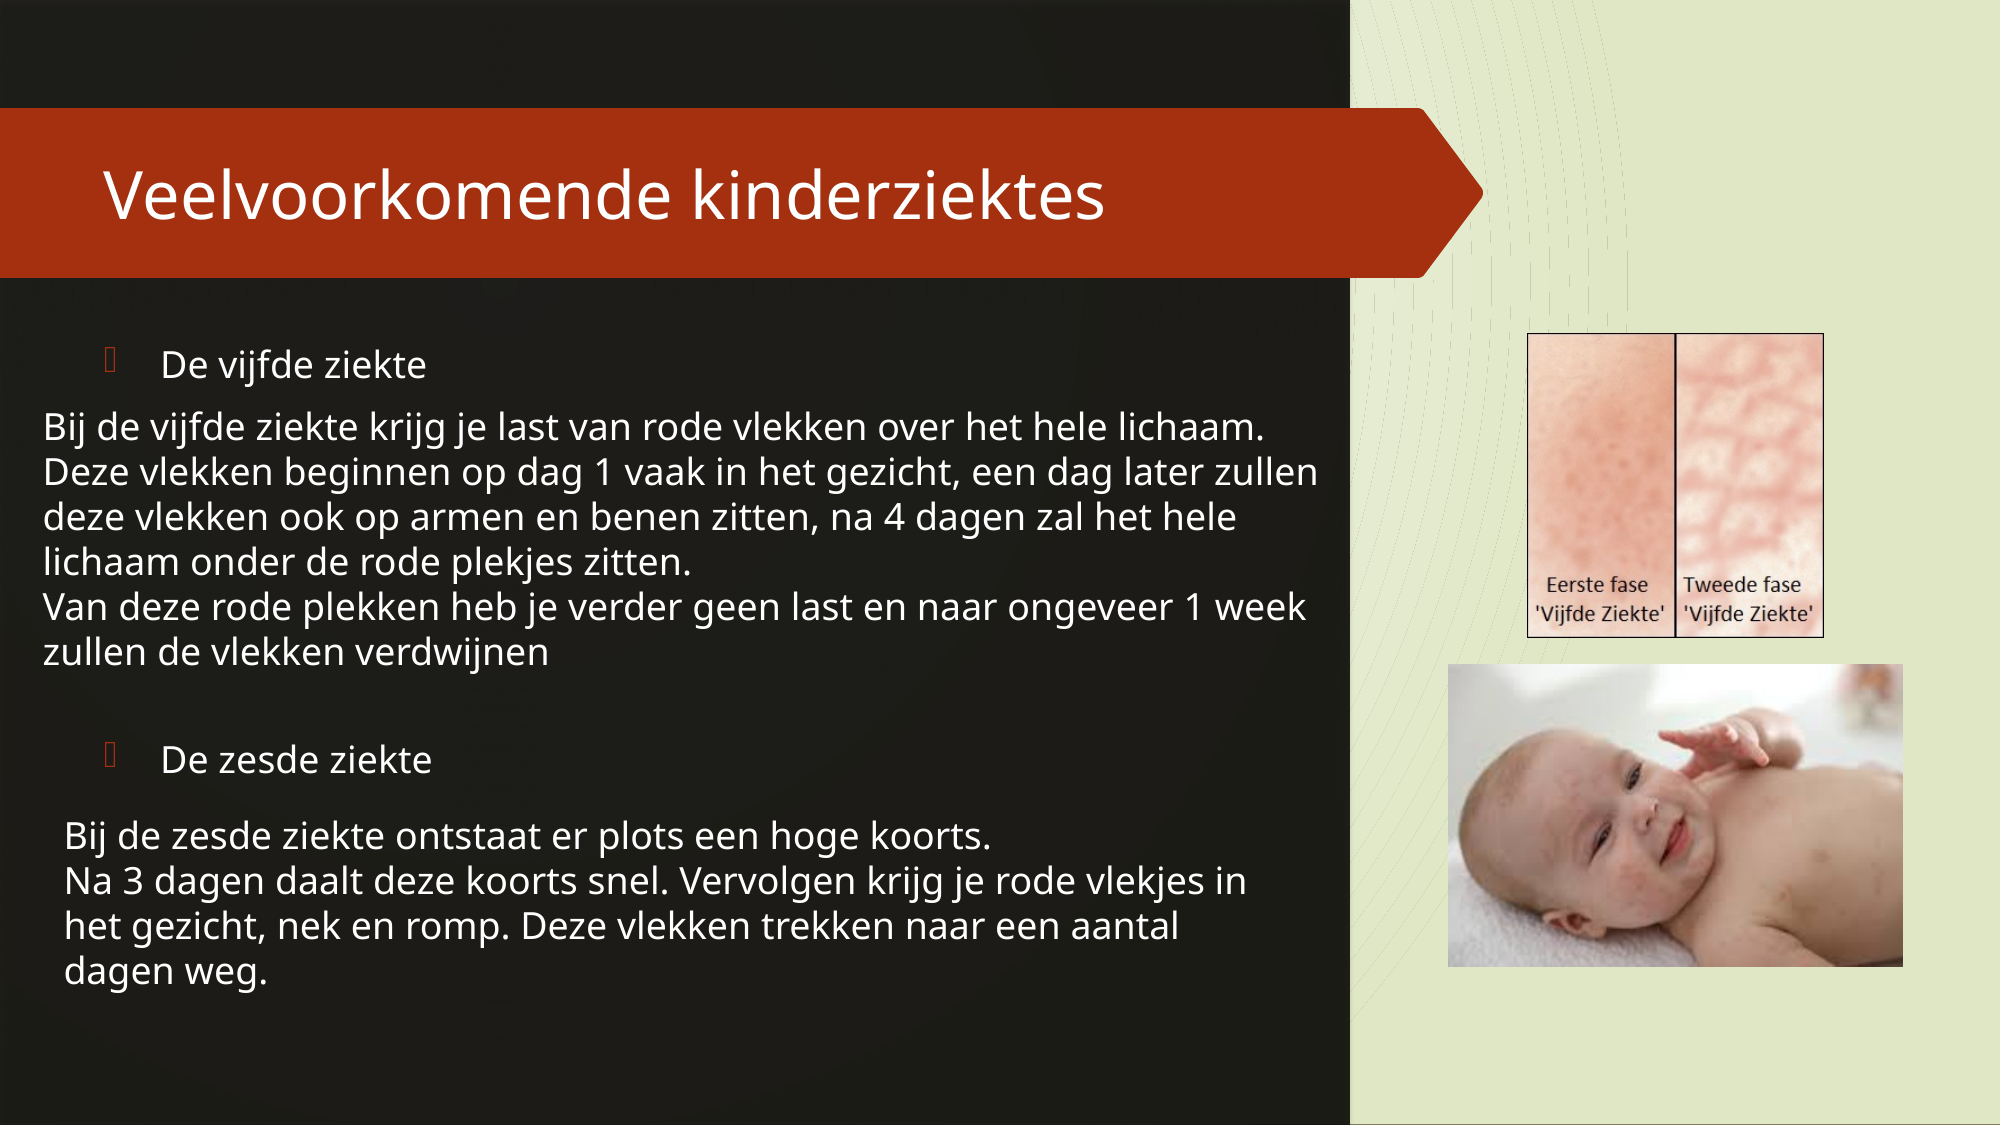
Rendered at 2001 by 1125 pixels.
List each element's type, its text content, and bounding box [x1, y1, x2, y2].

text_box [0, 278, 1351, 1125]
picture [1448, 664, 1903, 968]
text_box [0, 0, 1351, 108]
picture [1527, 333, 1824, 639]
text_box Bij de zesde ziekte ontstaat er plots een hoge koorts. Na 3 dagen daalt deze koorts snel. Vervolgen krijg je rode vlekjes in het gezicht, nek en romp. Deze vlekken trekken naar een aantal dagen weg. [48, 804, 1302, 1045]
list De vijfde ziekte De zesde ziekte [88, 681, 1262, 804]
text_box Bij de vijfde ziekte krijg je last van rode vlekken over het hele lichaam. Deze vlekken beginnen op dag 1 vaak in het gezicht, een dag later zullen deze vlekken ook op armen en benen zitten, na 4 dagen zal het hele lichaam onder de rode plekjes zitten. Van deze rode plekken heb je verder geen last en naar ongeveer 1 week zullen de vlekken verdwijnen [27, 395, 1376, 681]
list De vijfde ziekte De zesde ziekte [88, 333, 1262, 395]
text_box [1351, 0, 2000, 1125]
title Veelvoorkomende kinderziektes [88, 129, 1262, 257]
text_box [0, 108, 1484, 278]
